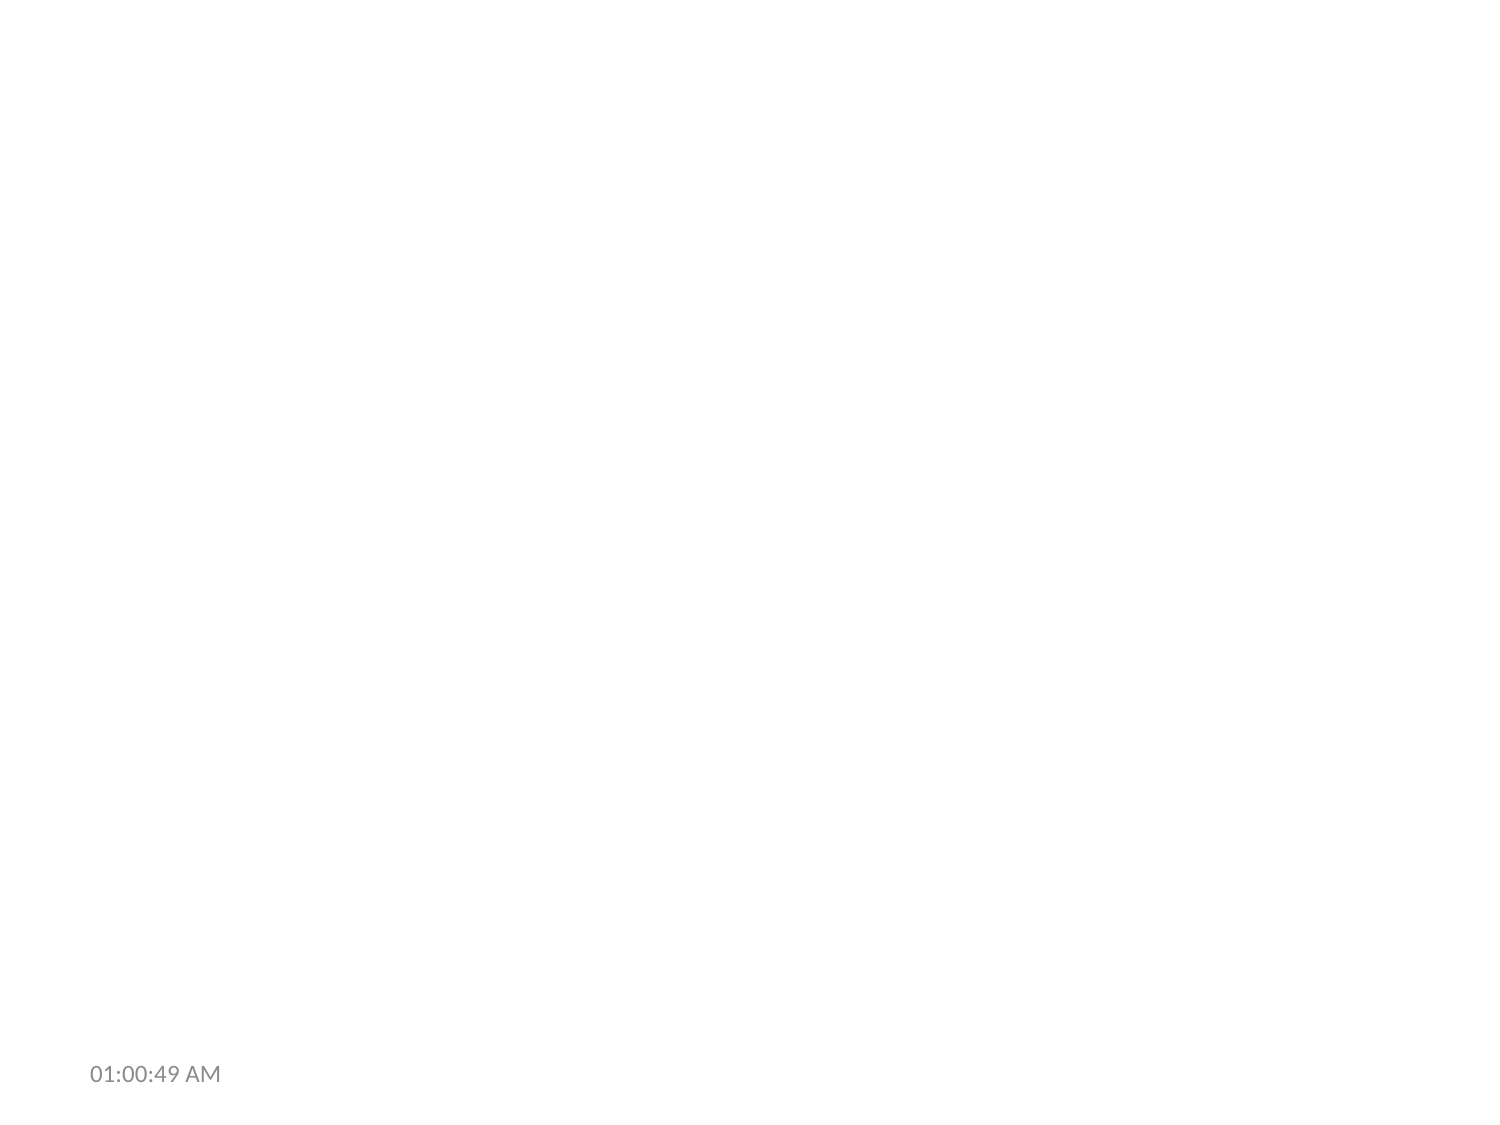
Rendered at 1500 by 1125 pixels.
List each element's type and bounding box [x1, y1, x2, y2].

slide_number [75, 1042, 425, 1103]
